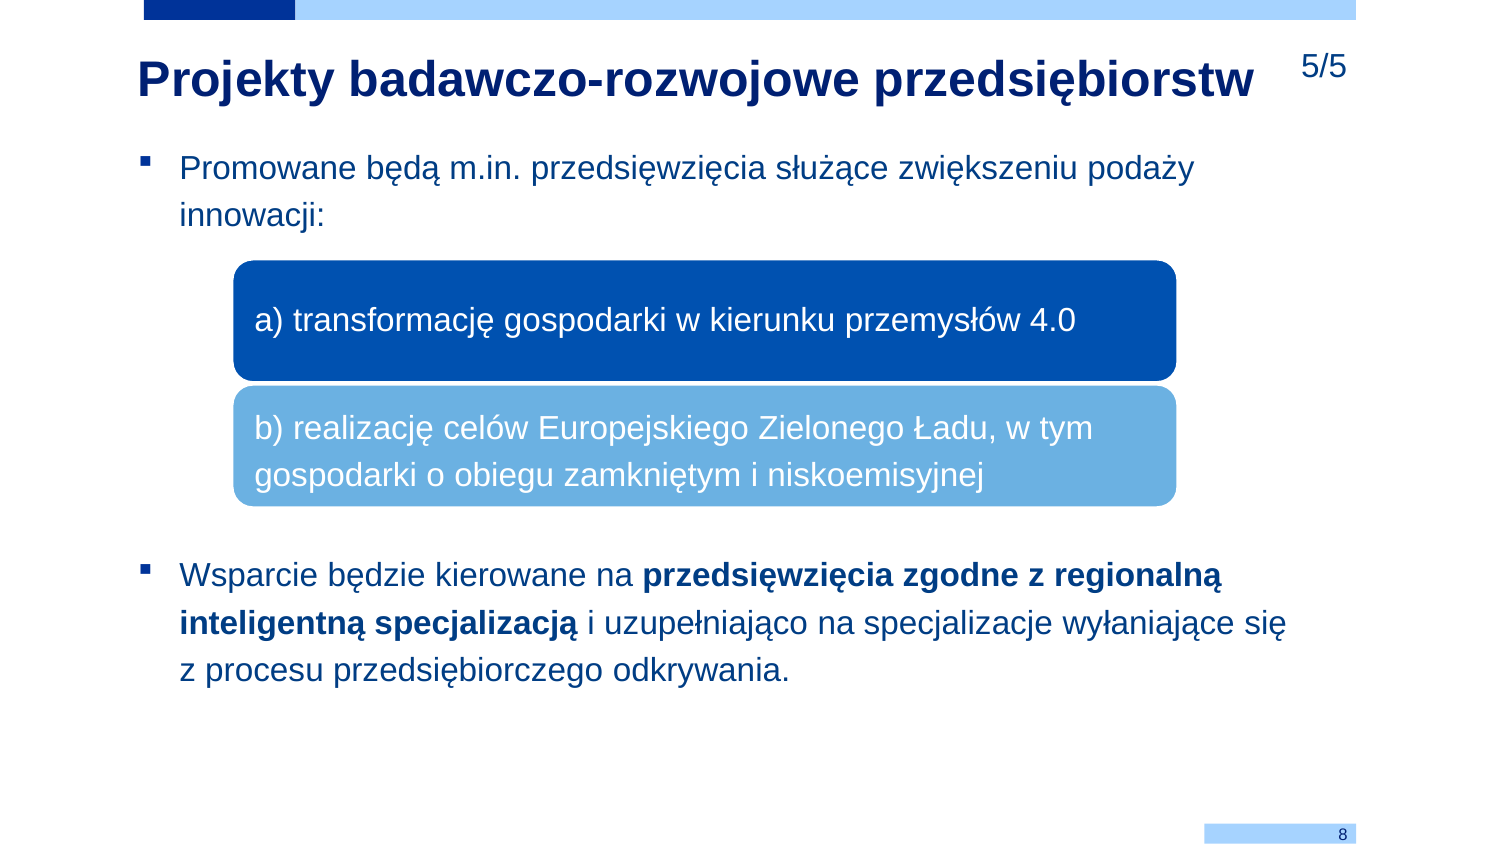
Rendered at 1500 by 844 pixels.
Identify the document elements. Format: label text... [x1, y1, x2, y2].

list Promowane będą m.in. przedsięwzięcia służące zwiększeniu podaży innowacji: Wsparcie będzie kierowane na przedsięwzięcia zgodne z regionalną inteligentną specjalizacją i uzupełniająco na specjalizacje wyłaniające się z procesu przedsiębiorczego odkrywania. [138, 138, 1348, 602]
title Projekty badawczo-rozwojowe przedsiębiorstw [138, 54, 1272, 138]
text_box 8 [1196, 823, 1348, 844]
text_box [232, 259, 1178, 508]
text_box 5/5 [1286, 37, 1410, 92]
